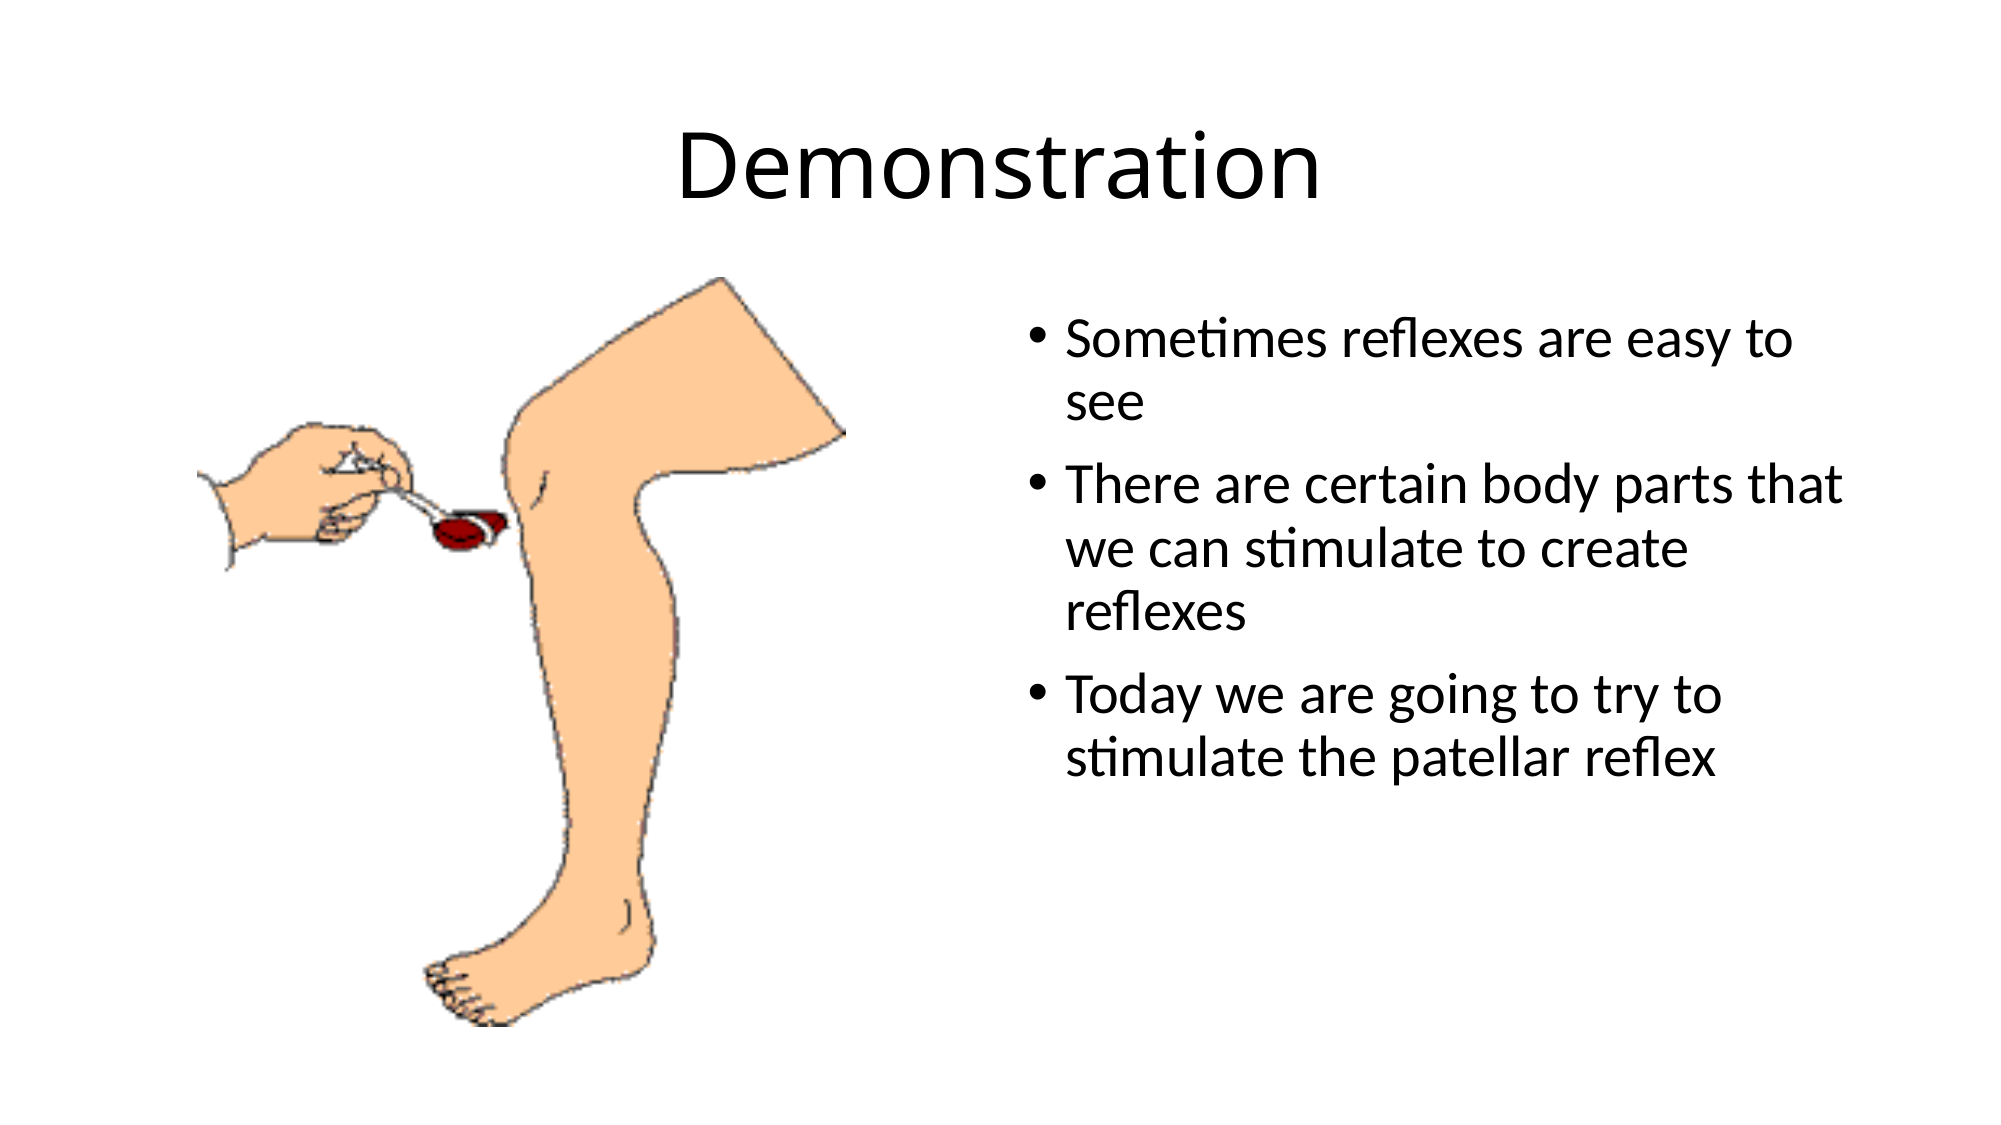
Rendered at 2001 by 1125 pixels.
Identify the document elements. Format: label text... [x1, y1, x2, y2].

list Sometimes reflexes are easy to see There are certain body parts that we can stimulate to create reflexes Today we are going to try to stimulate the patellar reflex [1012, 299, 1863, 1014]
title Demonstration [137, 59, 1863, 278]
picture [197, 277, 846, 1027]
